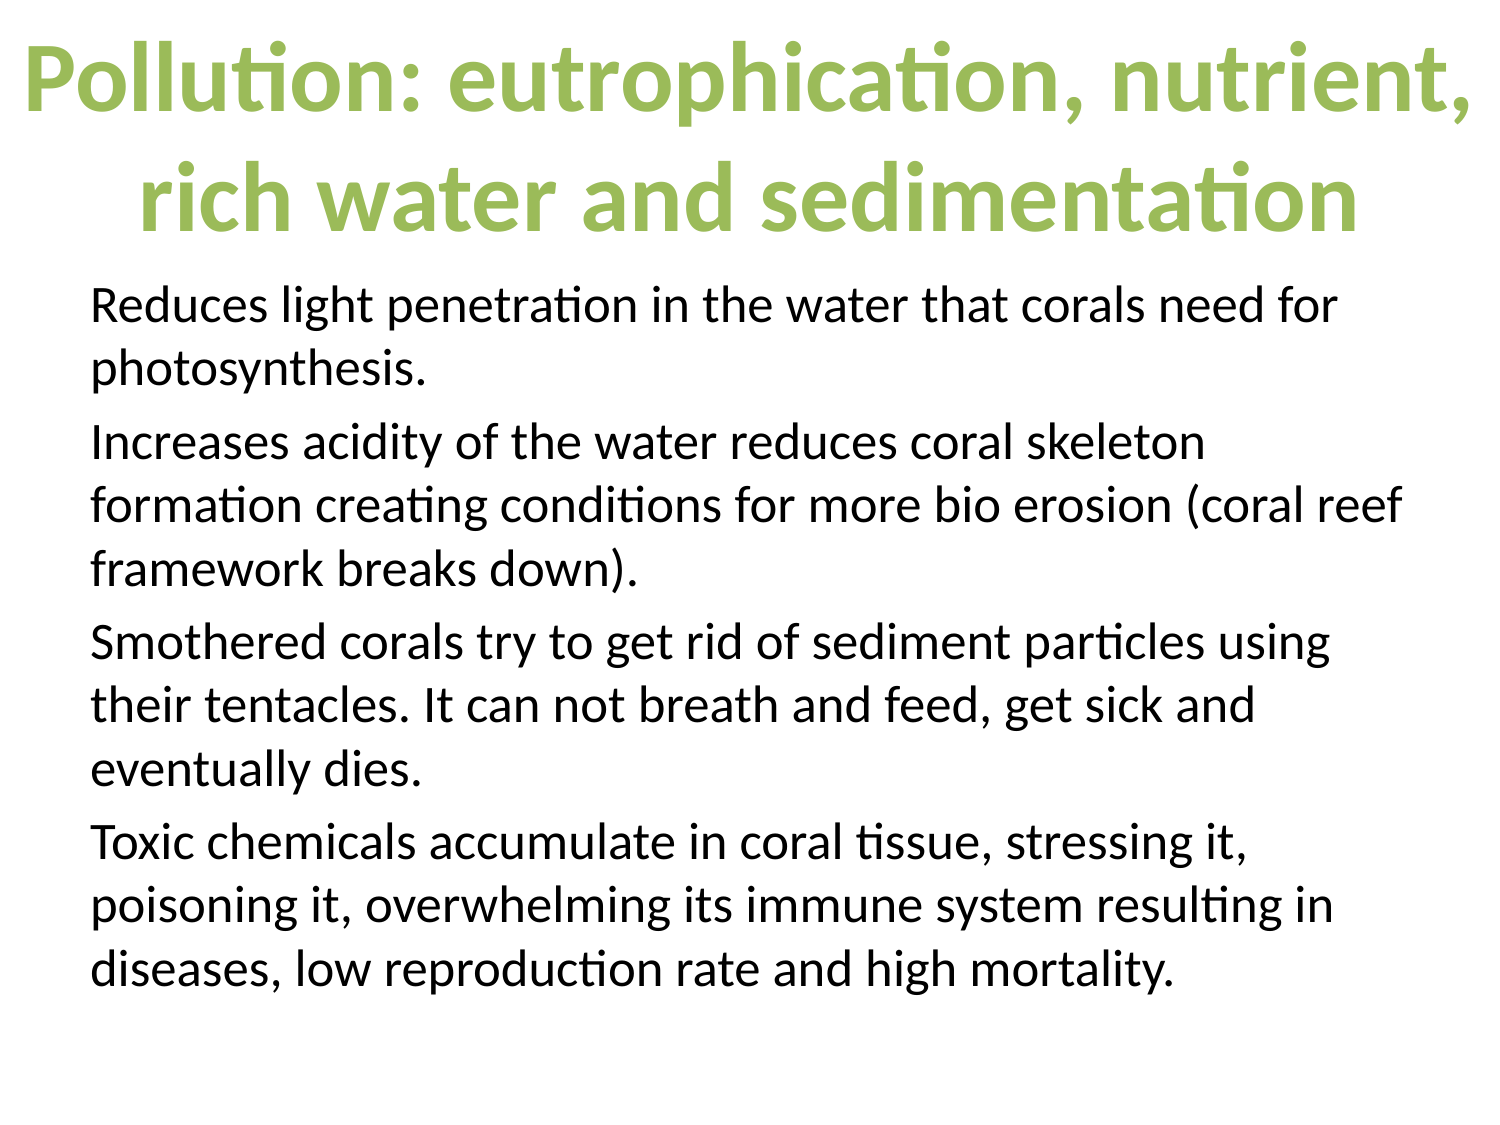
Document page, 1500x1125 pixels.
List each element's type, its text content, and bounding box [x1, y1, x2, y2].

title Pollution: eutrophication, nutrient, rich water and sedimentation [0, 37, 1500, 225]
list Reduces light penetration in the water that corals need for photosynthesis. Increases acidity of the water reduces coral skeleton formation creating conditions for more bio erosion (coral reef framework breaks down). Smothered corals try to get rid of sediment particles using their tentacles. It can not breath and feed, get sick and eventually dies. Toxic chemicals accumulate in coral tissue, stressing it, poisoning it, overwhelming its immune system resulting in diseases, low reproduction rate and high mortality. [75, 262, 1425, 1005]
